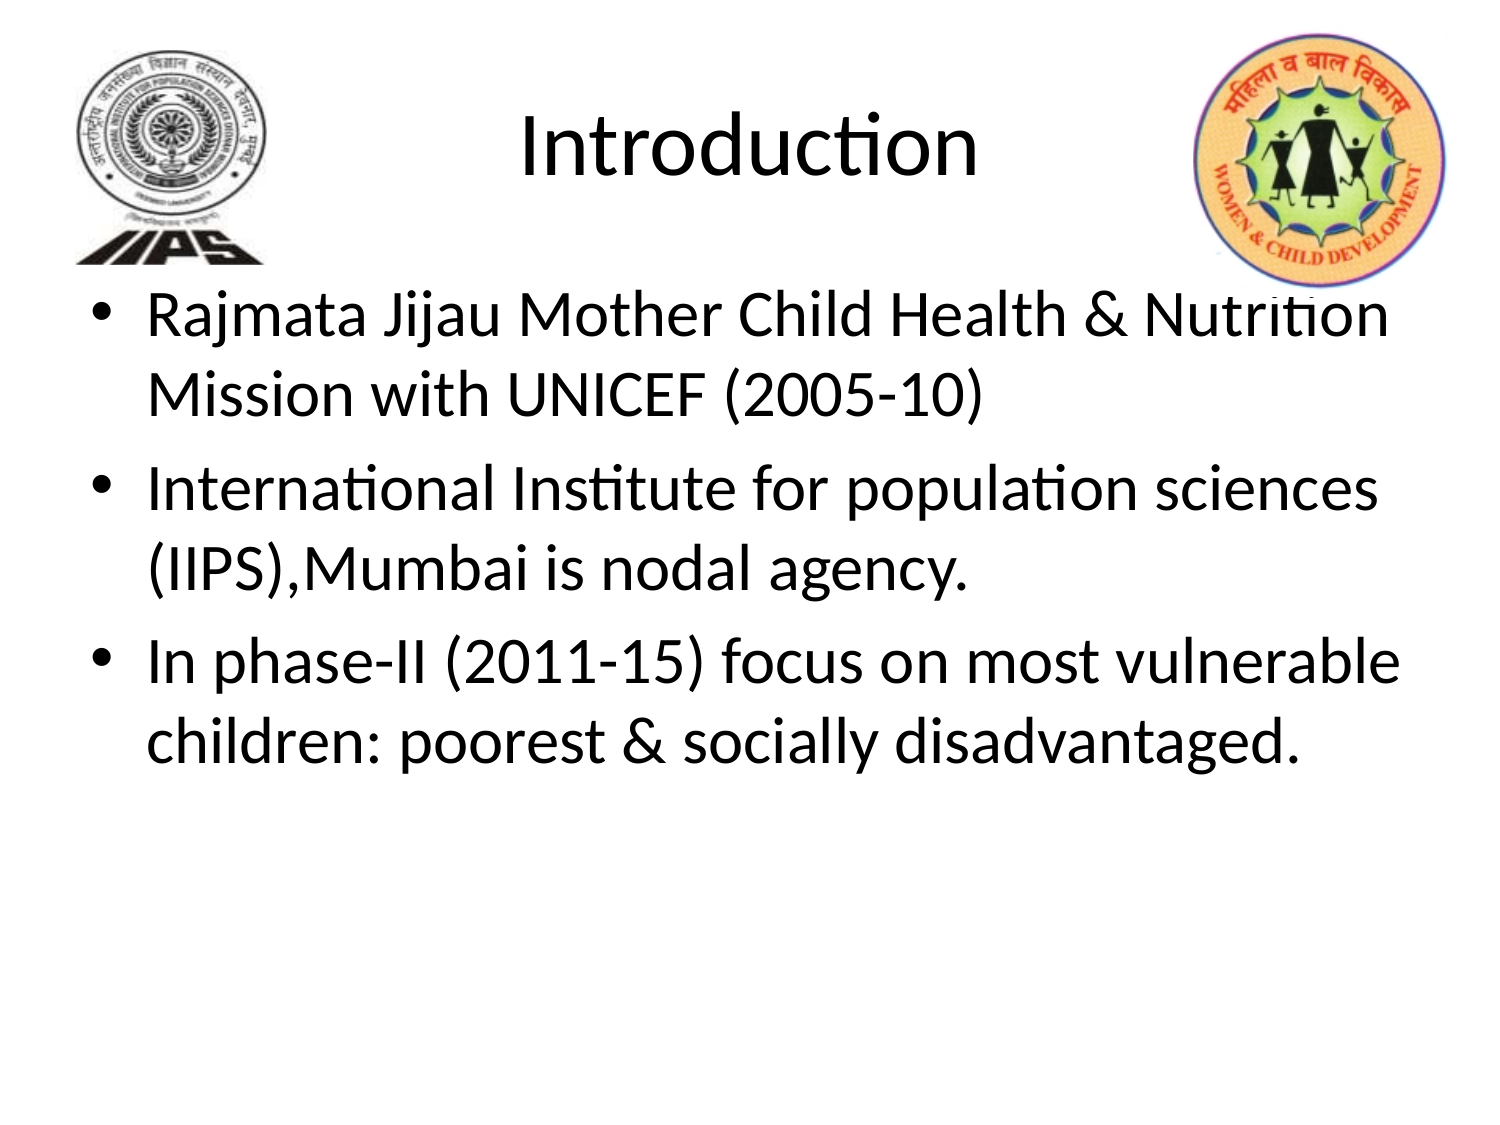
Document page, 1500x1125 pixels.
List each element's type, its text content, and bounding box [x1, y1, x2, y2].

list Rajmata Jijau Mother Child Health & Nutrition Mission with UNICEF (2005-10) International Institute for population sciences (IIPS),Mumbai is nodal agency. In phase-II (2011-15) focus on most vulnerable children: poorest & socially disadvantaged. [75, 262, 1425, 1005]
picture [74, 49, 268, 265]
title Introduction [75, 45, 1188, 233]
picture [1193, 24, 1451, 298]
